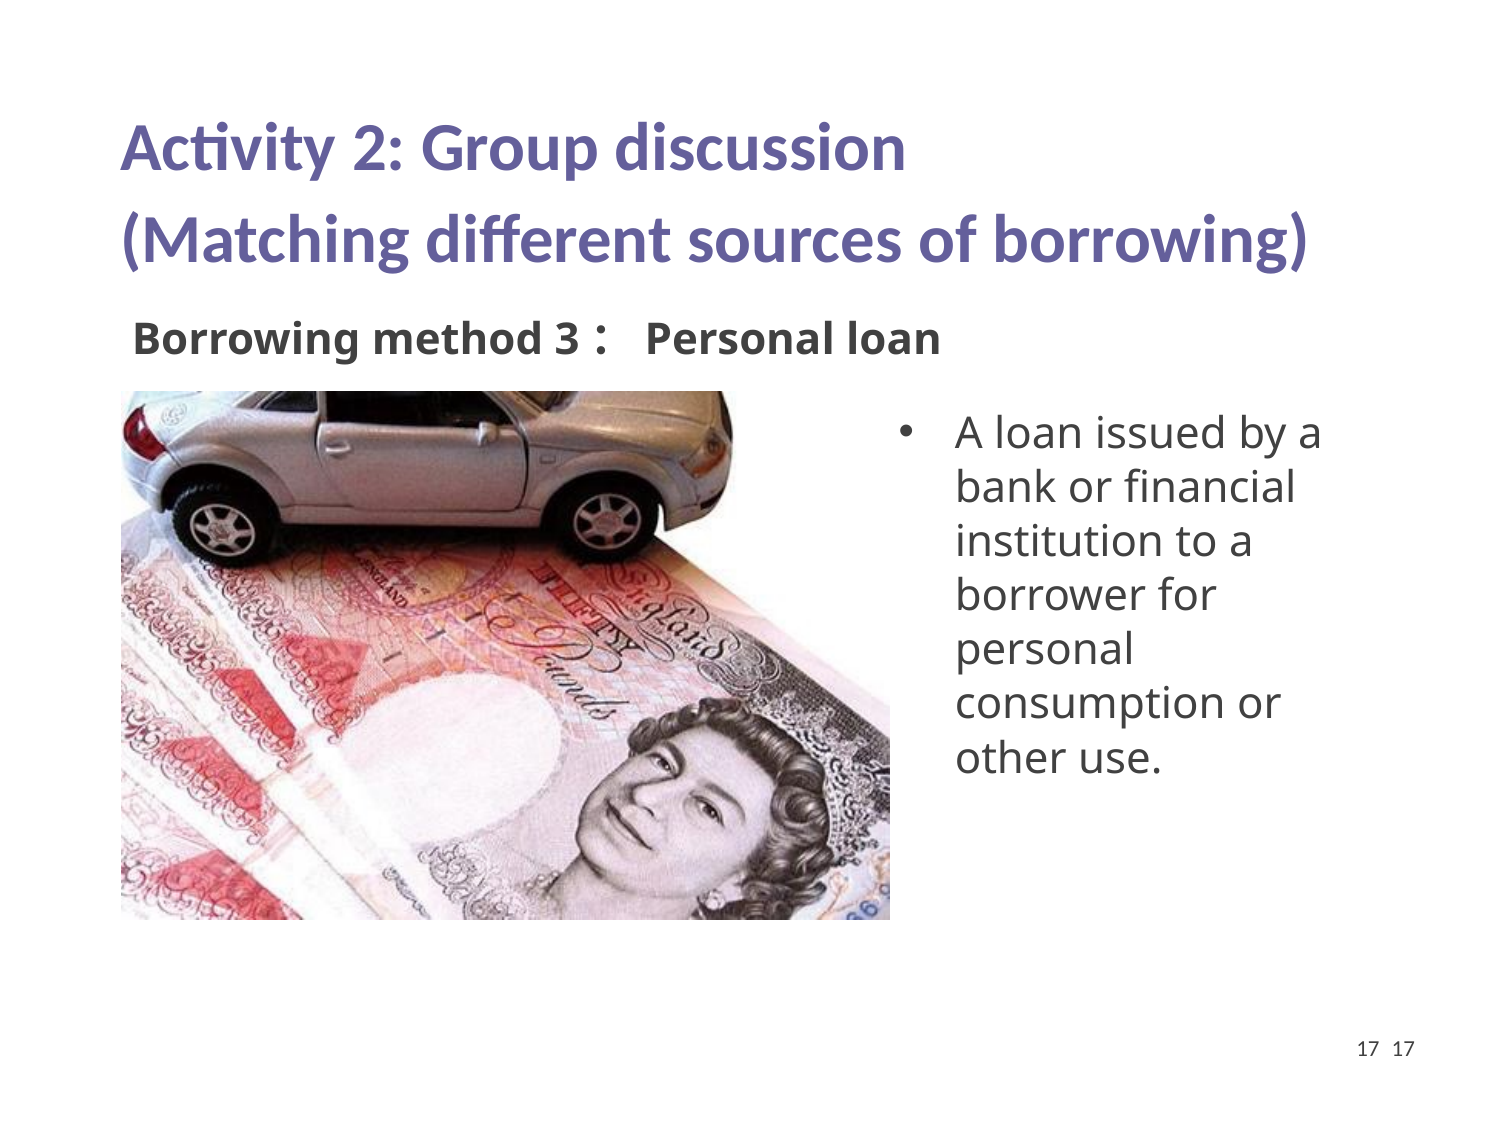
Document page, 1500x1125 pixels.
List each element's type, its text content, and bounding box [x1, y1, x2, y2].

text_box Borrowing method 3：Personal loan [121, 307, 1397, 388]
picture [121, 390, 890, 920]
list Activity 2: Group discussion (Matching different sources of borrowing) [119, 113, 1382, 269]
text_box 17 [1318, 1033, 1416, 1061]
text_box A loan issued by a bank or financial institution to a borrower for personal consumption or other use. [890, 392, 1414, 653]
